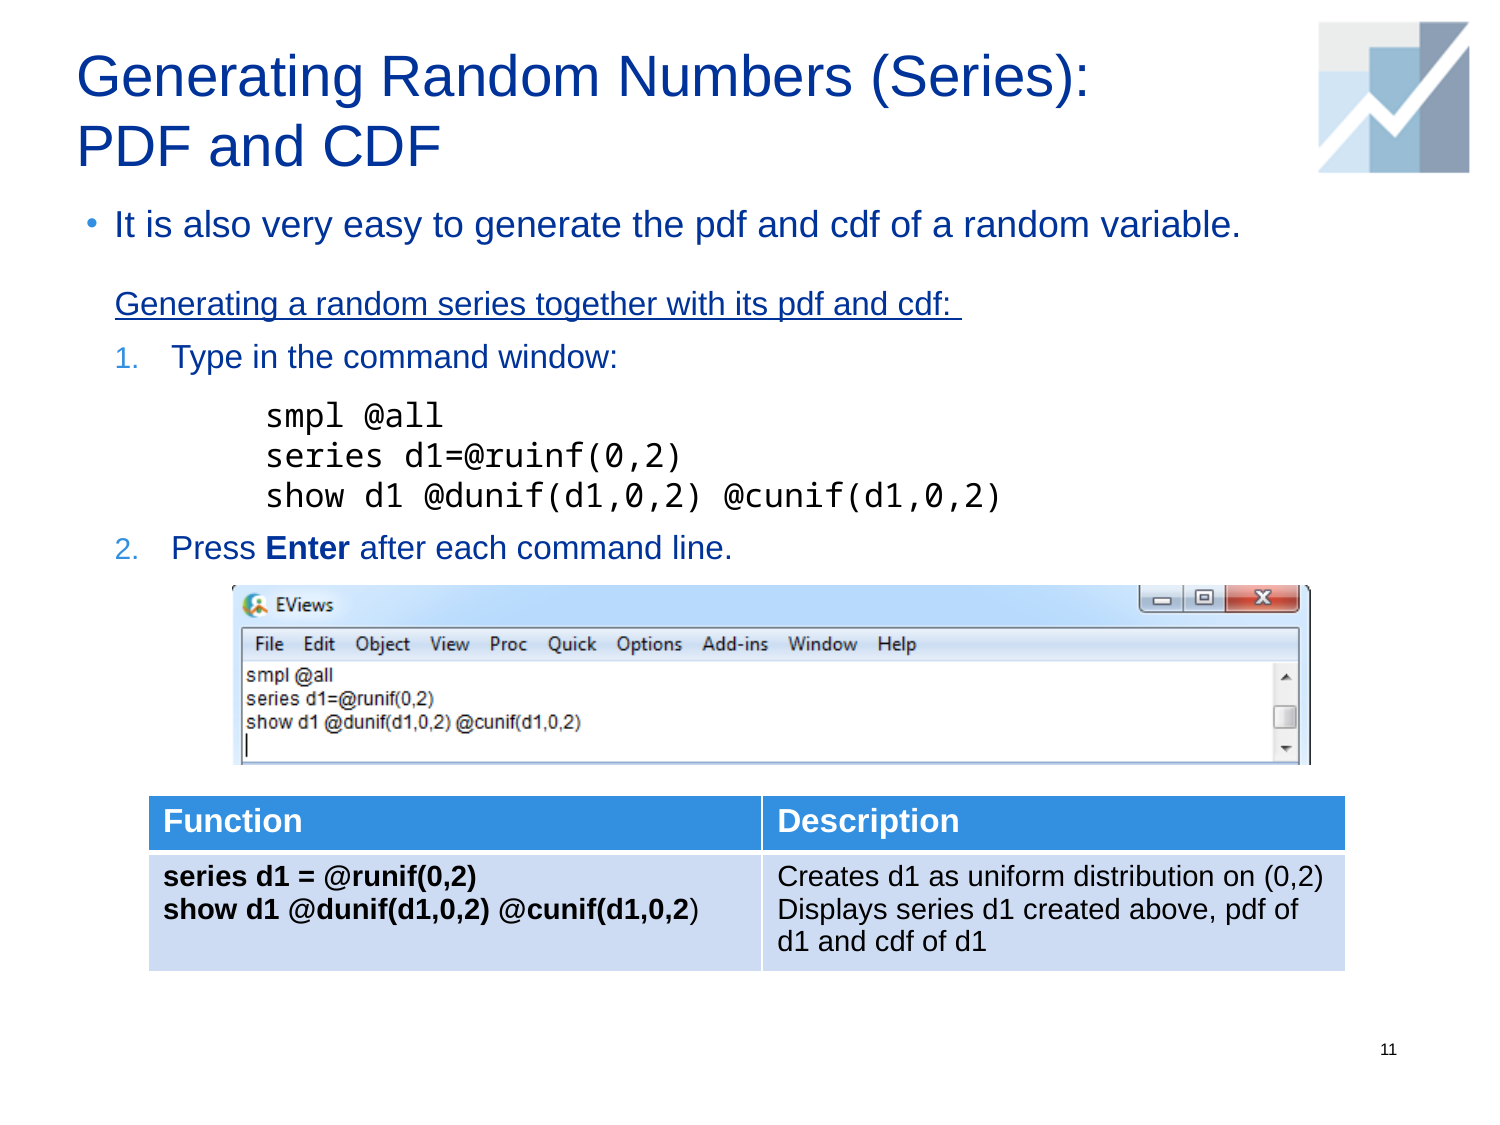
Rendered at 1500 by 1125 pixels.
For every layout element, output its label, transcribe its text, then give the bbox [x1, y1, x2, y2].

slide_number 11 [1262, 1015, 1413, 1067]
table_cell series d1 = @runif(0,2) show d1 @dunif(d1,0,2) @cunif(d1,0,2) [149, 855, 761, 971]
picture [231, 584, 1311, 766]
table_cell Creates d1 as uniform distribution on (0,2) Displays series d1 created above, pdf of d1 and cdf of d1 [763, 855, 1345, 971]
picture [1300, 11, 1479, 181]
title Generating Random Numbers (Series): PDF and CDF [60, 0, 1295, 186]
table_header Description [763, 796, 1345, 850]
text_box It is also very easy to generate the pdf and cdf of a random variable. [71, 192, 1424, 307]
table_header Function [149, 796, 761, 850]
text_box Generating a random series together with its pdf and cdf: Type in the command window: smpl @all series d1=@ruinf(0,2) show d1 @dunif(d1,0,2) @cunif(d1,0,2) Press Enter after each command line. [99, 275, 1406, 796]
